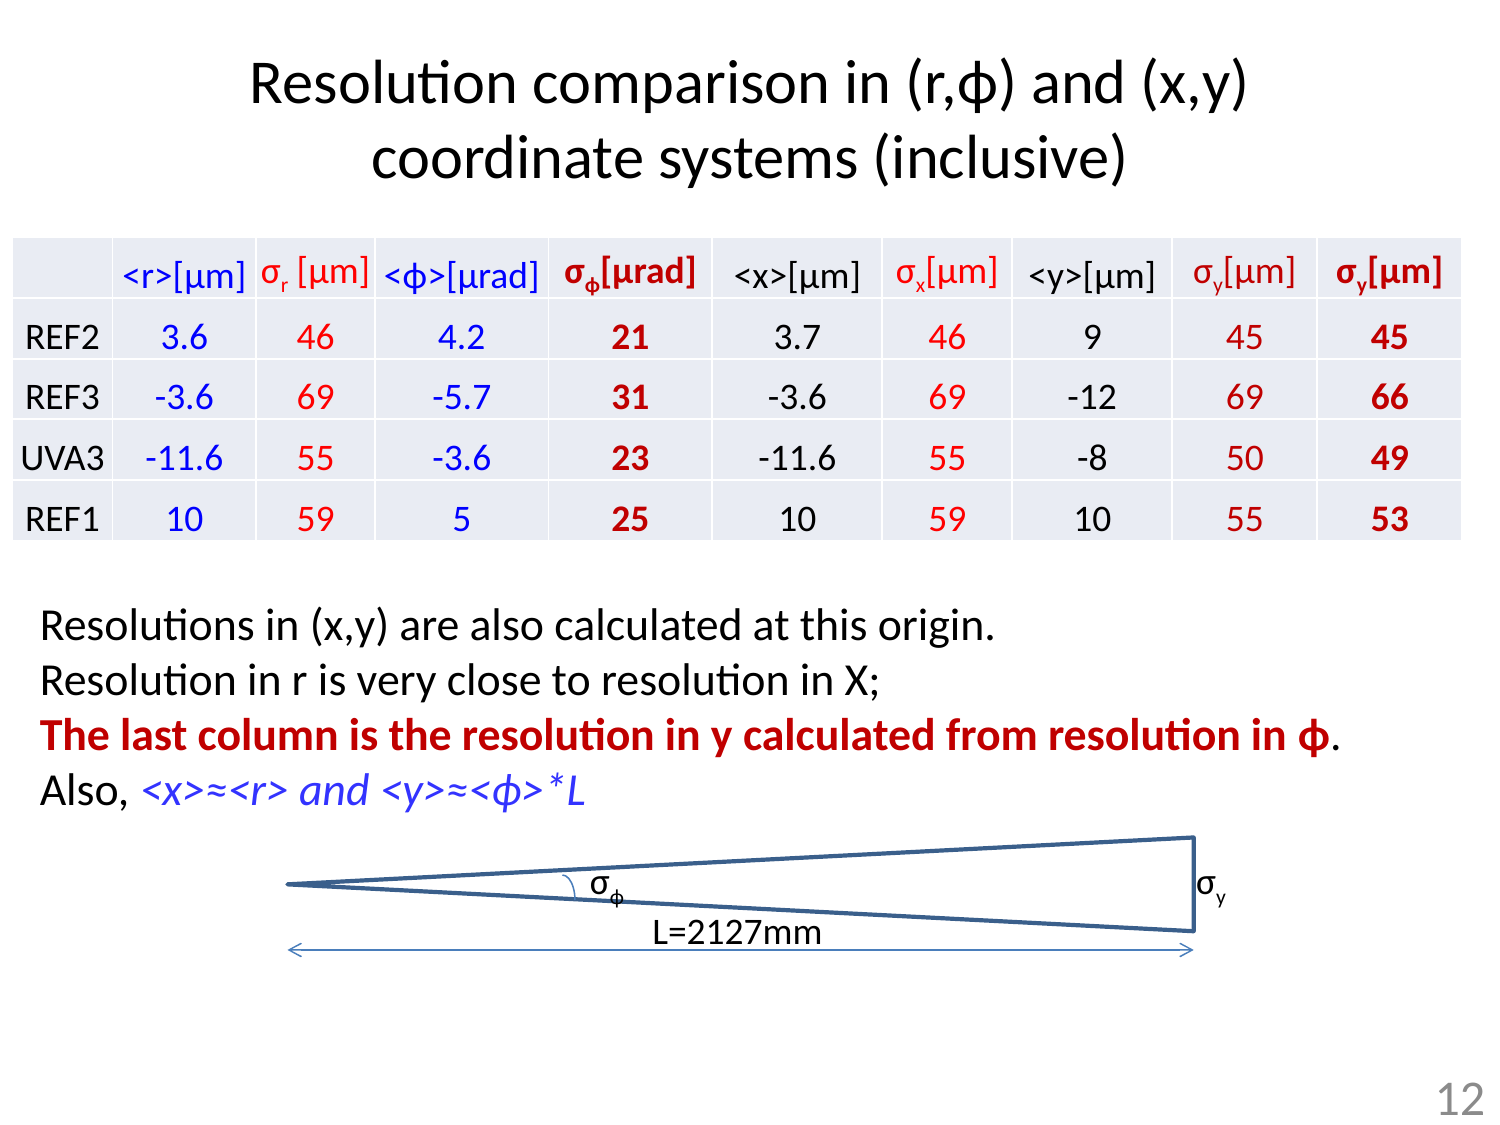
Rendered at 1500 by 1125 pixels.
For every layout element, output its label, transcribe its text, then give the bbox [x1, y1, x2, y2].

table_header [13, 238, 112, 297]
table_header <y>[μm] [1013, 238, 1171, 297]
text_box σy [1181, 849, 1250, 916]
table_cell 3.6 [113, 299, 255, 358]
table_cell 69 [1173, 360, 1316, 418]
table_header σy[μm] [1318, 238, 1461, 297]
table_cell 31 [549, 360, 711, 418]
table_cell -12 [1013, 360, 1171, 418]
table_cell 46 [257, 299, 374, 358]
table_cell 9 [1013, 299, 1171, 358]
slide_number 12 [1149, 1065, 1500, 1125]
table_cell 3.7 [713, 299, 881, 358]
table_cell UVA3 [13, 420, 112, 479]
title Resolution comparison in (r,ϕ) and (x,y) coordinate systems (inclusive) [75, 45, 1425, 188]
table_cell 10 [113, 481, 255, 540]
table_cell 10 [1013, 481, 1171, 540]
table_cell 69 [257, 360, 374, 418]
table_header <r>[μm] [113, 238, 255, 297]
table_cell REF2 [13, 299, 112, 358]
table_cell 46 [883, 299, 1011, 358]
table_cell -5.7 [376, 360, 548, 418]
table_cell -3.6 [113, 360, 255, 418]
table_cell 21 [549, 299, 711, 358]
text_box [675, 835, 1196, 934]
table_cell 23 [549, 420, 711, 479]
text_box σϕ [575, 849, 675, 916]
table_header σx[μm] [883, 238, 1011, 297]
table_cell 59 [883, 481, 1011, 540]
table_cell 50 [1173, 420, 1316, 479]
table_cell -11.6 [113, 420, 255, 479]
table_cell -8 [1013, 420, 1171, 479]
text_box [562, 874, 576, 901]
table_cell REF3 [13, 360, 112, 418]
text_box [285, 867, 575, 901]
table_cell 59 [257, 481, 374, 540]
table_header <ϕ>[μrad] [376, 238, 548, 297]
text_box Resolutions in (x,y) are also calculated at this origin. Resolution in r is very close to resolution in X; The last column is the resolution in y calculated from resolution in ϕ. Also, <x>≈<r> and <y>≈<ϕ>*L [24, 587, 1413, 823]
table_cell 53 [1318, 481, 1461, 540]
table_header σϕ[μrad] [549, 238, 711, 297]
table_cell 25 [549, 481, 711, 540]
table_cell 55 [257, 420, 374, 479]
table_header <x>[μm] [713, 238, 881, 297]
table_cell 4.2 [376, 299, 548, 358]
table_header σr [μm] [257, 238, 374, 297]
table_cell -3.6 [713, 360, 881, 418]
text_box L=2127mm [637, 899, 863, 949]
table_cell 49 [1318, 420, 1461, 479]
table_cell REF1 [13, 481, 112, 540]
table_header σy[μm] [1173, 238, 1316, 297]
table_cell 55 [1173, 481, 1316, 540]
table_cell -11.6 [713, 420, 881, 479]
table_cell 45 [1173, 299, 1316, 358]
table_cell -3.6 [376, 420, 548, 479]
table_cell 5 [376, 481, 548, 540]
table_cell 10 [713, 481, 881, 540]
table_cell 69 [883, 360, 1011, 418]
table_cell 66 [1318, 360, 1461, 418]
table_cell 55 [883, 420, 1011, 479]
table_cell 45 [1318, 299, 1461, 358]
